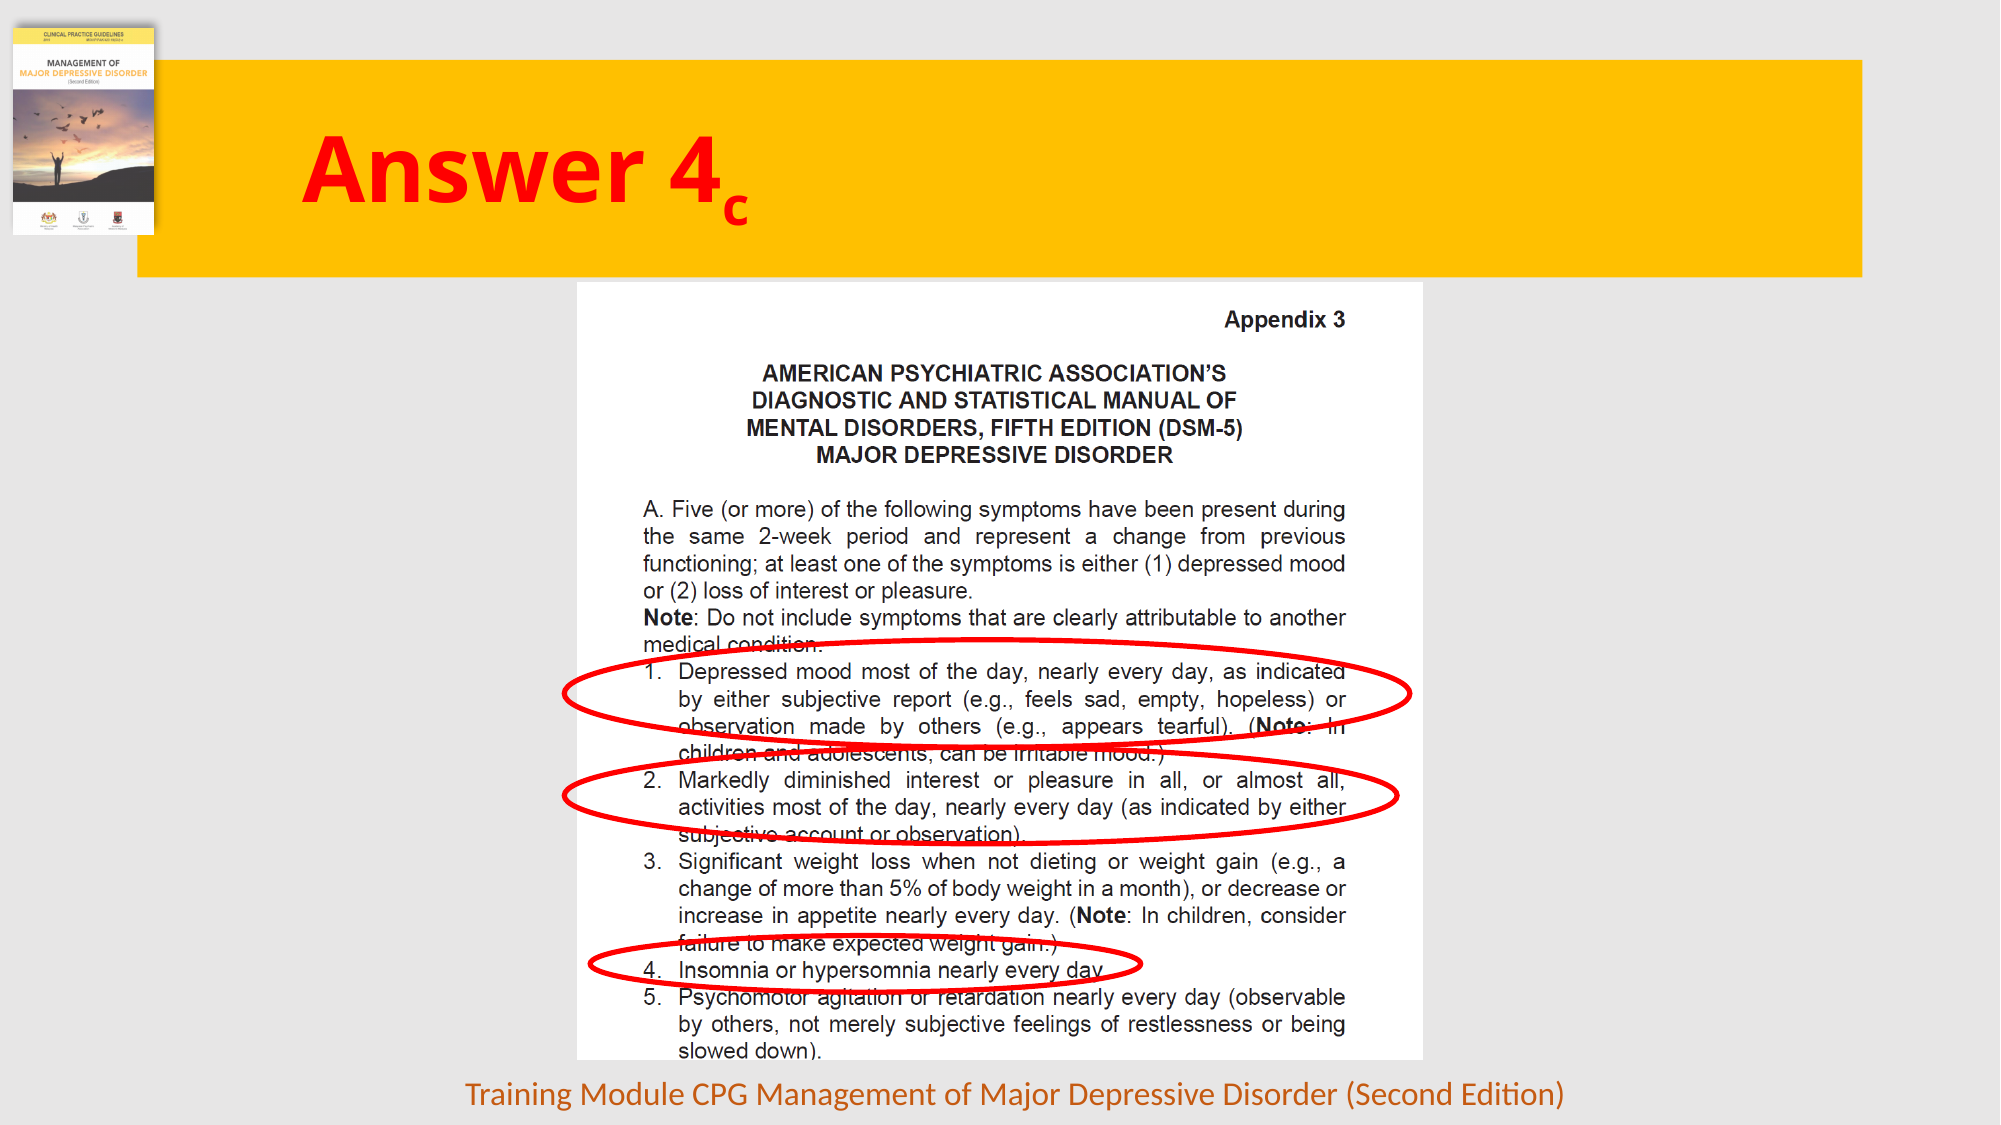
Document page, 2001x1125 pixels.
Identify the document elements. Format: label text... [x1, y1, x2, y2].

picture [13, 28, 154, 235]
text_box Training Module CPG Management of Major Depressive Disorder (Second Edition) [450, 1065, 1832, 1120]
text_box [563, 782, 577, 809]
picture [577, 282, 1423, 1060]
title Answer 4c [137, 59, 1863, 278]
text_box [563, 679, 577, 708]
